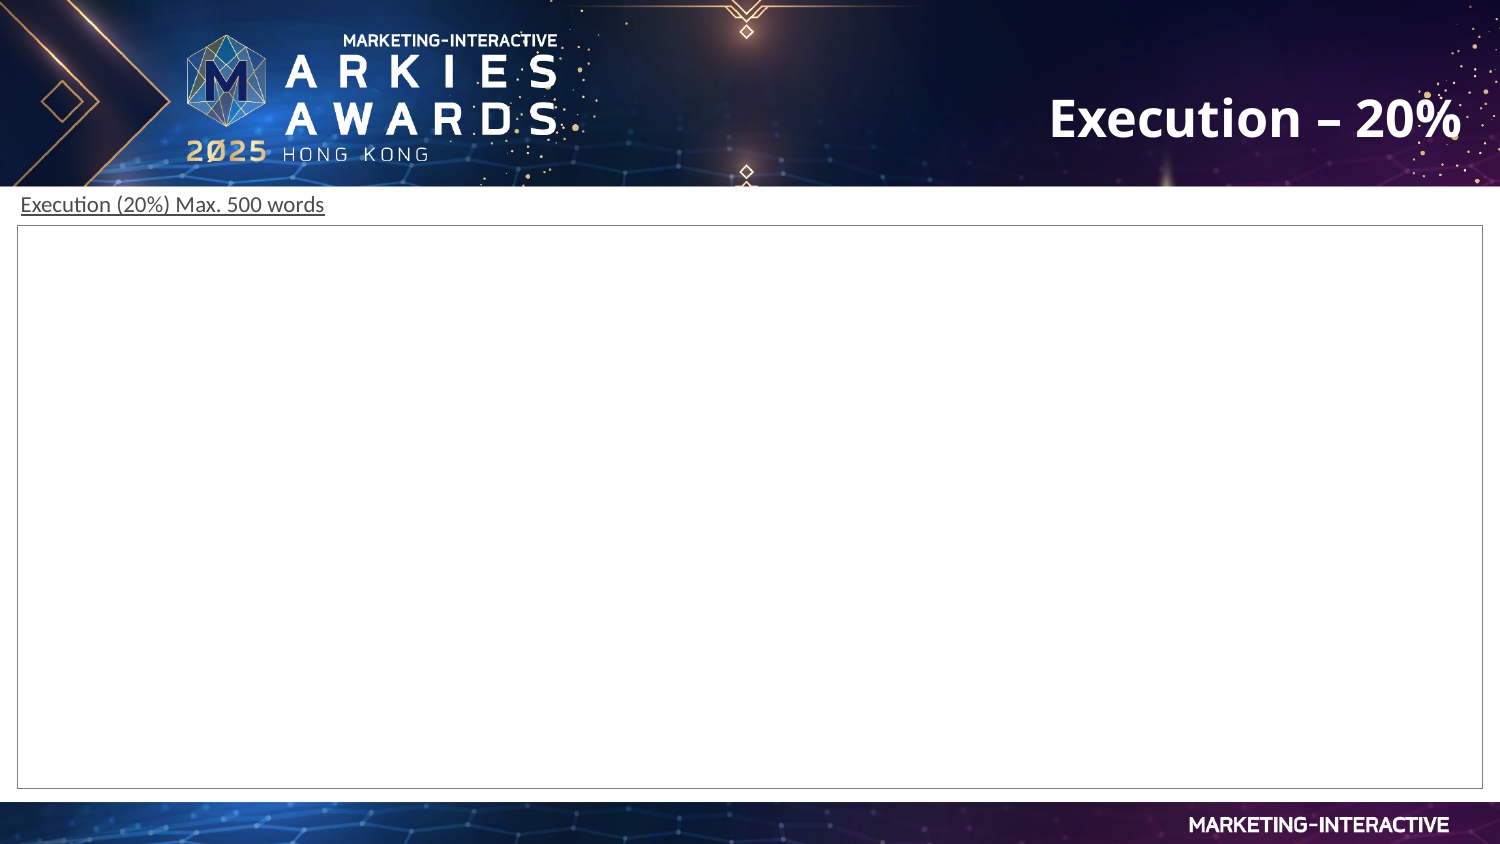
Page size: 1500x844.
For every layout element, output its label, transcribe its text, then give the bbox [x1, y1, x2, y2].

table_header [18, 226, 1482, 788]
text_box Execution – 20% [1033, 73, 1500, 160]
picture [0, 0, 1500, 844]
text_box Execution (20%) Max. 500 words [5, 182, 916, 225]
